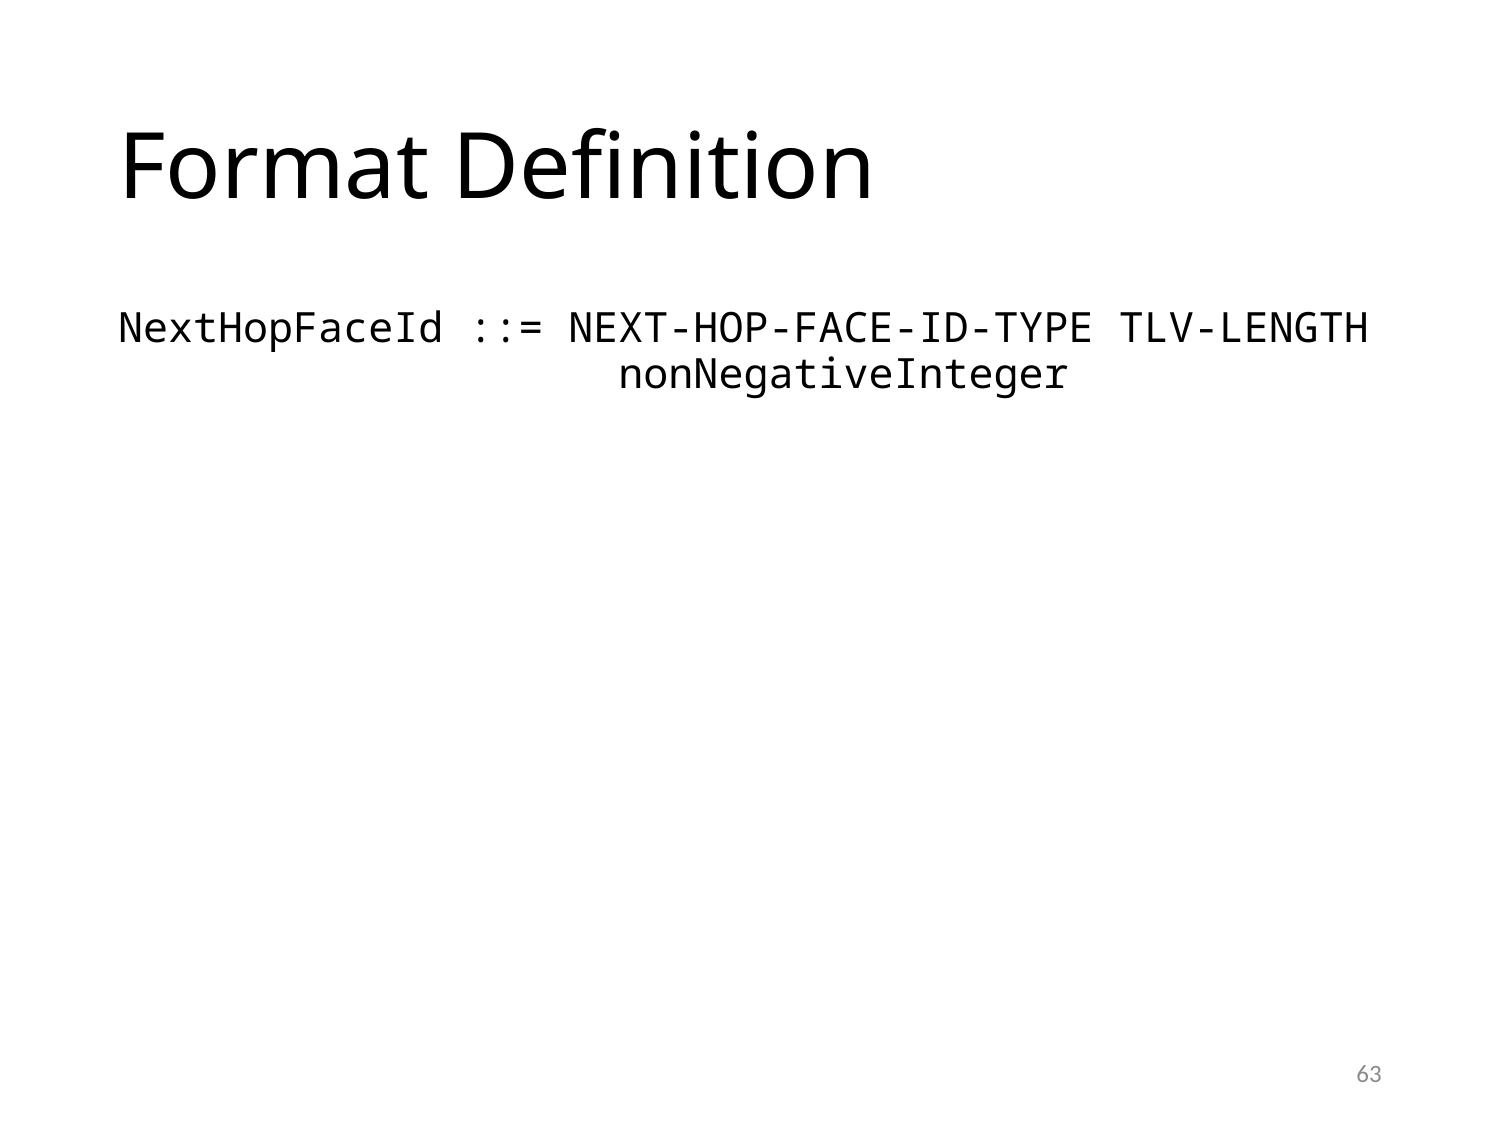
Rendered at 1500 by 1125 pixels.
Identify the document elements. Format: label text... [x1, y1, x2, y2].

title Format Definition [103, 59, 1397, 278]
list NextHopFaceId ::= NEXT-HOP-FACE-ID-TYPE TLV-LENGTH nonNegativeInteger [103, 299, 1397, 1014]
slide_number 63 [1059, 1042, 1397, 1103]
